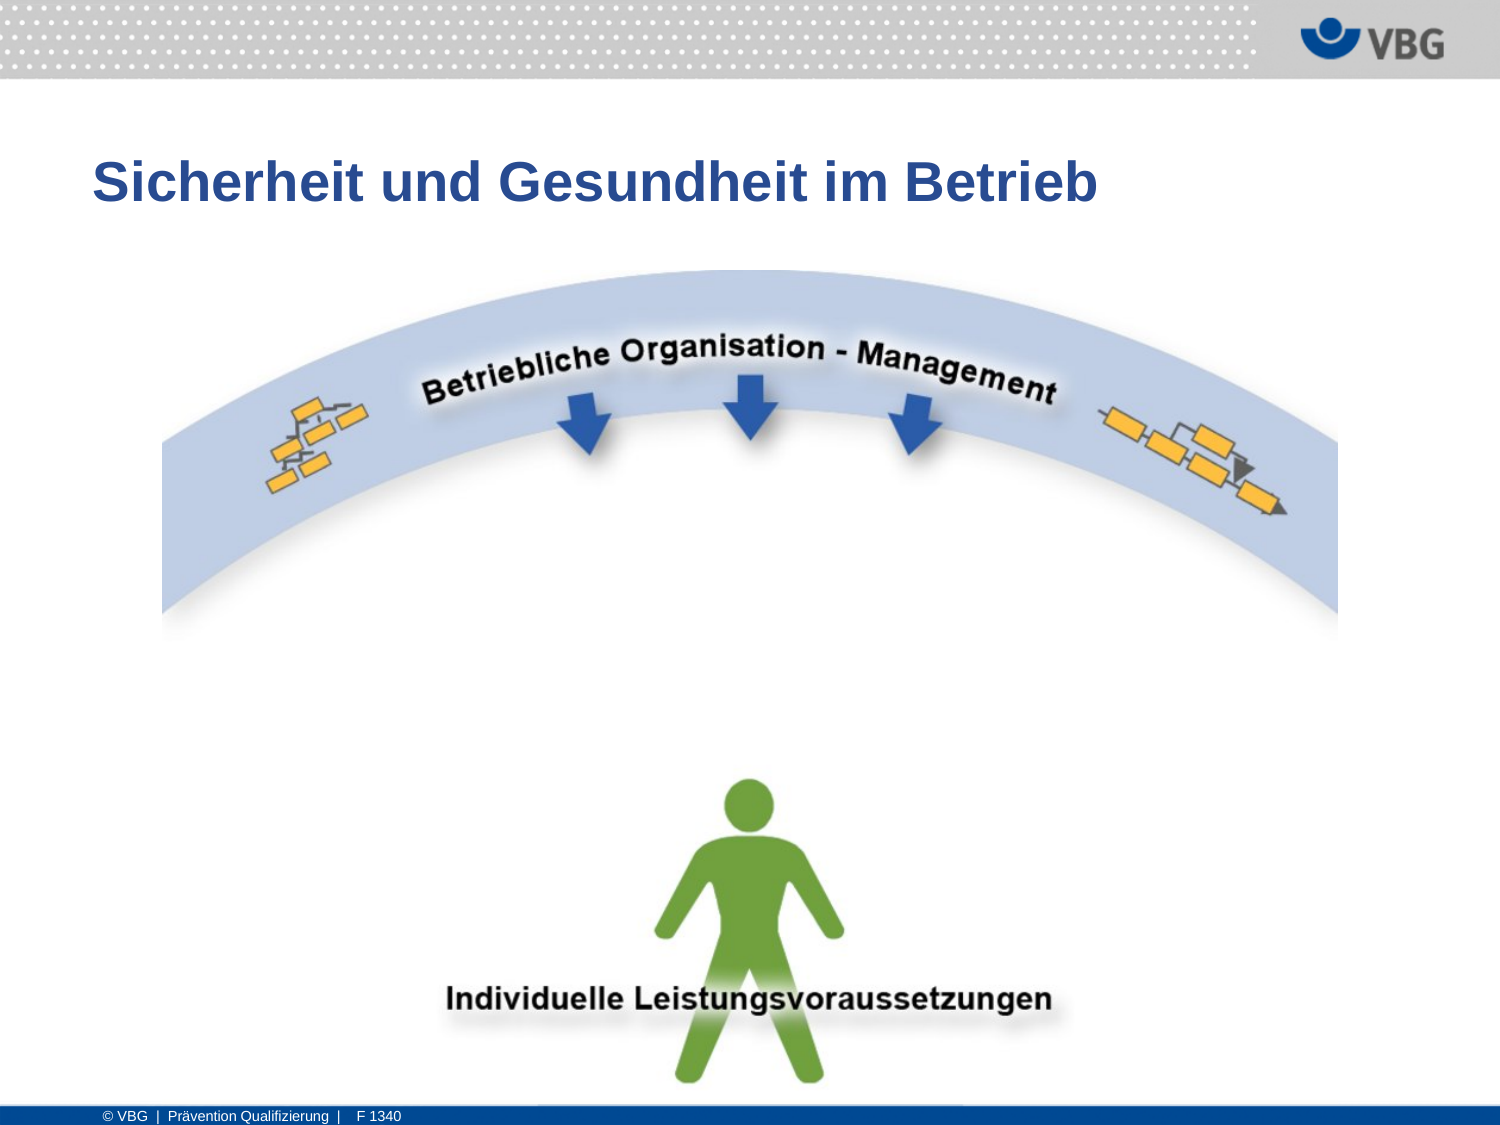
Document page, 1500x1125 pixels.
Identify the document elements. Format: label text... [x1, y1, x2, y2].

list F 1340 [356, 1108, 547, 1125]
title Sicherheit und Gesundheit im Betrieb [92, 112, 1410, 254]
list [162, 270, 1338, 1104]
picture [0, 0, 1500, 1125]
